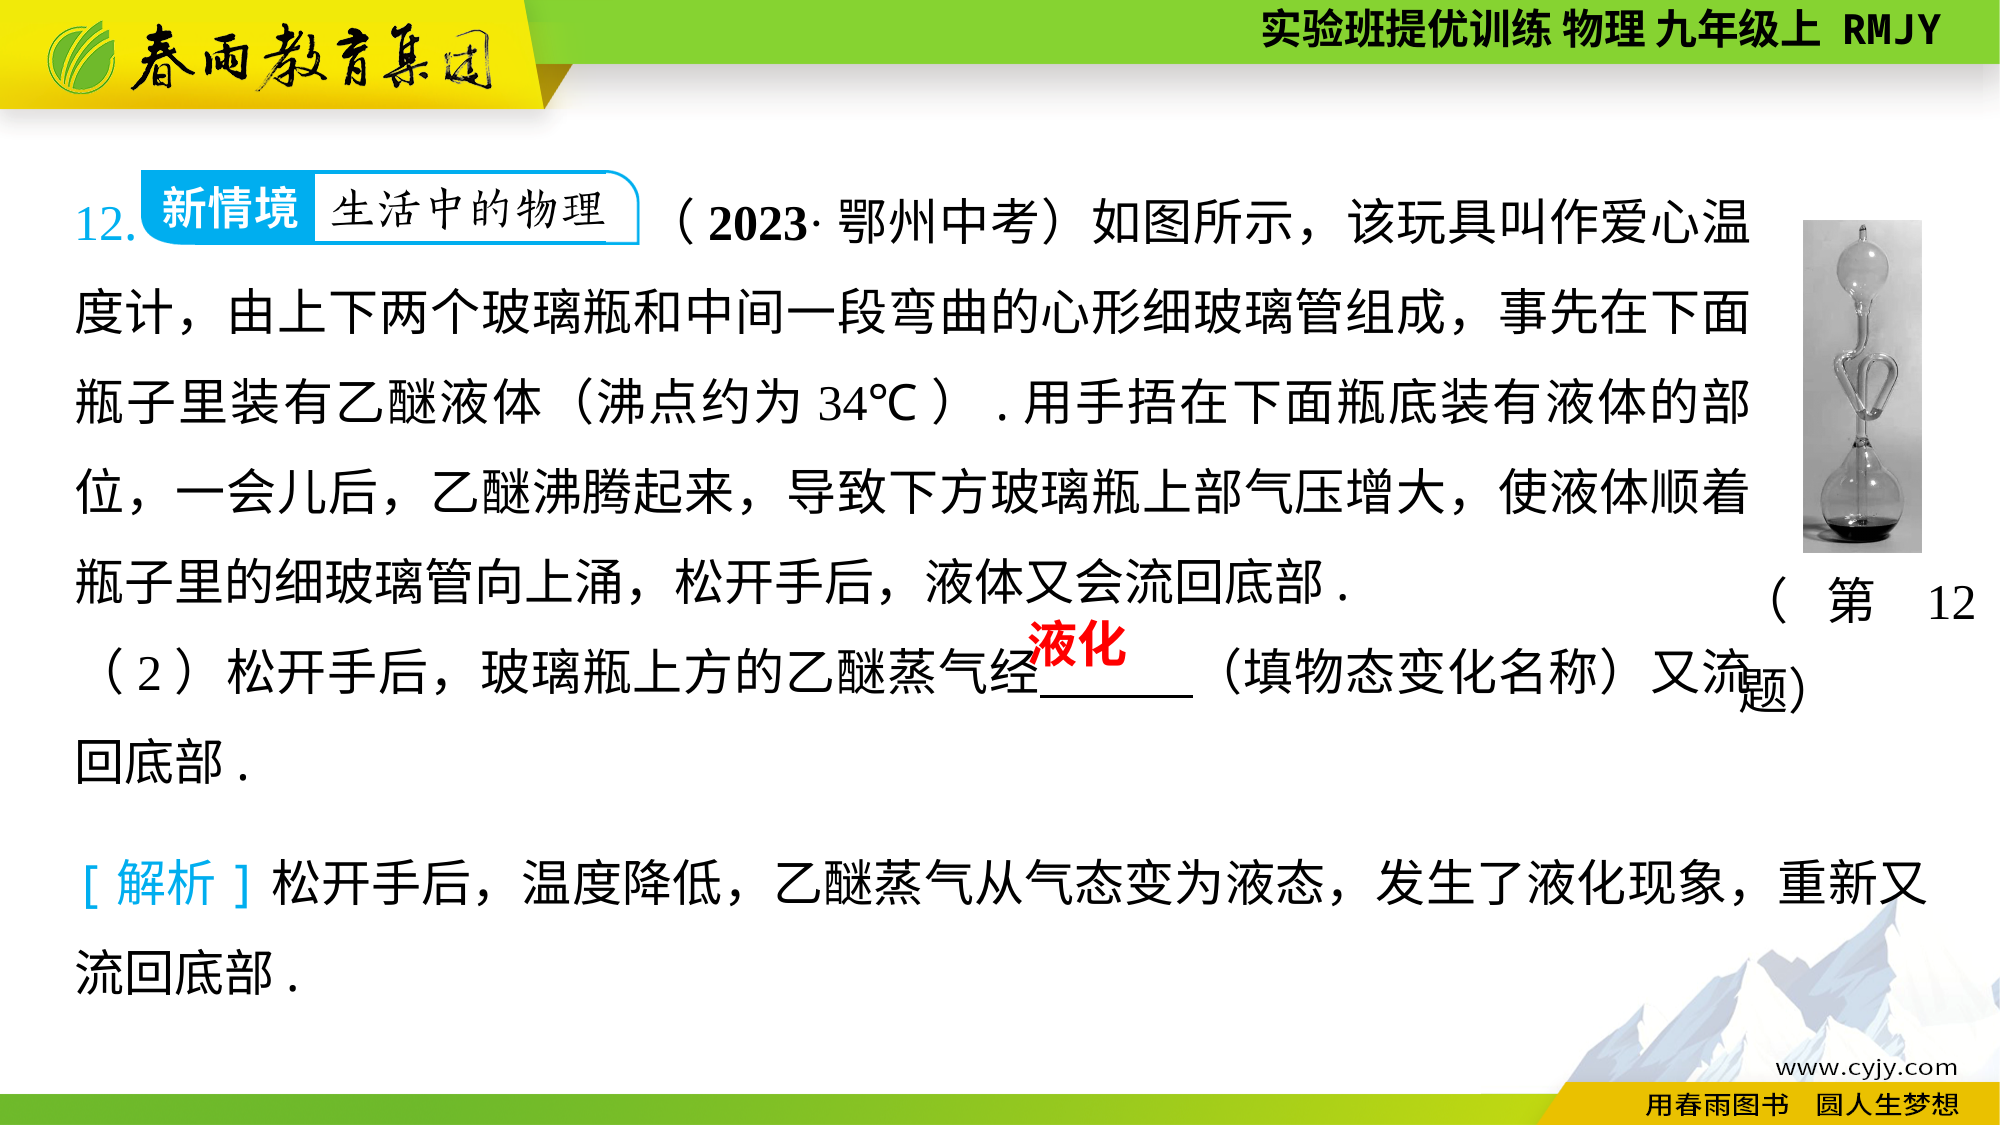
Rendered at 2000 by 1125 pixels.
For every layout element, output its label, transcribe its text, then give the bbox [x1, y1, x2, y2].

picture [225, 207, 247, 228]
picture [256, 187, 296, 222]
picture [269, 204, 297, 228]
text_box （第12题） [1723, 532, 2000, 638]
picture [209, 187, 251, 228]
picture [184, 188, 205, 228]
text_box 液化 [1012, 604, 1143, 680]
text_box [解析]松开手后，温度降低，乙醚蒸气从气态变为液态，发生了液化现象，重新又流回底部. [59, 813, 1944, 1009]
picture [0, 0, 2000, 1125]
list 12. （2023·鄂州中考）如图所示，该玩具叫作爱心温度计，由上下两个玻璃瓶和中间一段弯曲的心形细玻璃管组成，事先在下面瓶子里装有乙醚液体（沸点约为34℃）.用手捂在下面瓶底装有液体的部位，一会儿后，乙醚沸腾起来，导致下方玻璃瓶上部气压增大，使液体顺着瓶子里的细玻璃管向上涌，松开手后，液体又会流回底部. （2）松开手后，玻璃瓶上方的乙醚蒸气经 （填物态变化名称）又流回底部. [59, 153, 1767, 805]
picture [138, 168, 640, 247]
picture [164, 187, 184, 227]
picture [316, 173, 637, 242]
